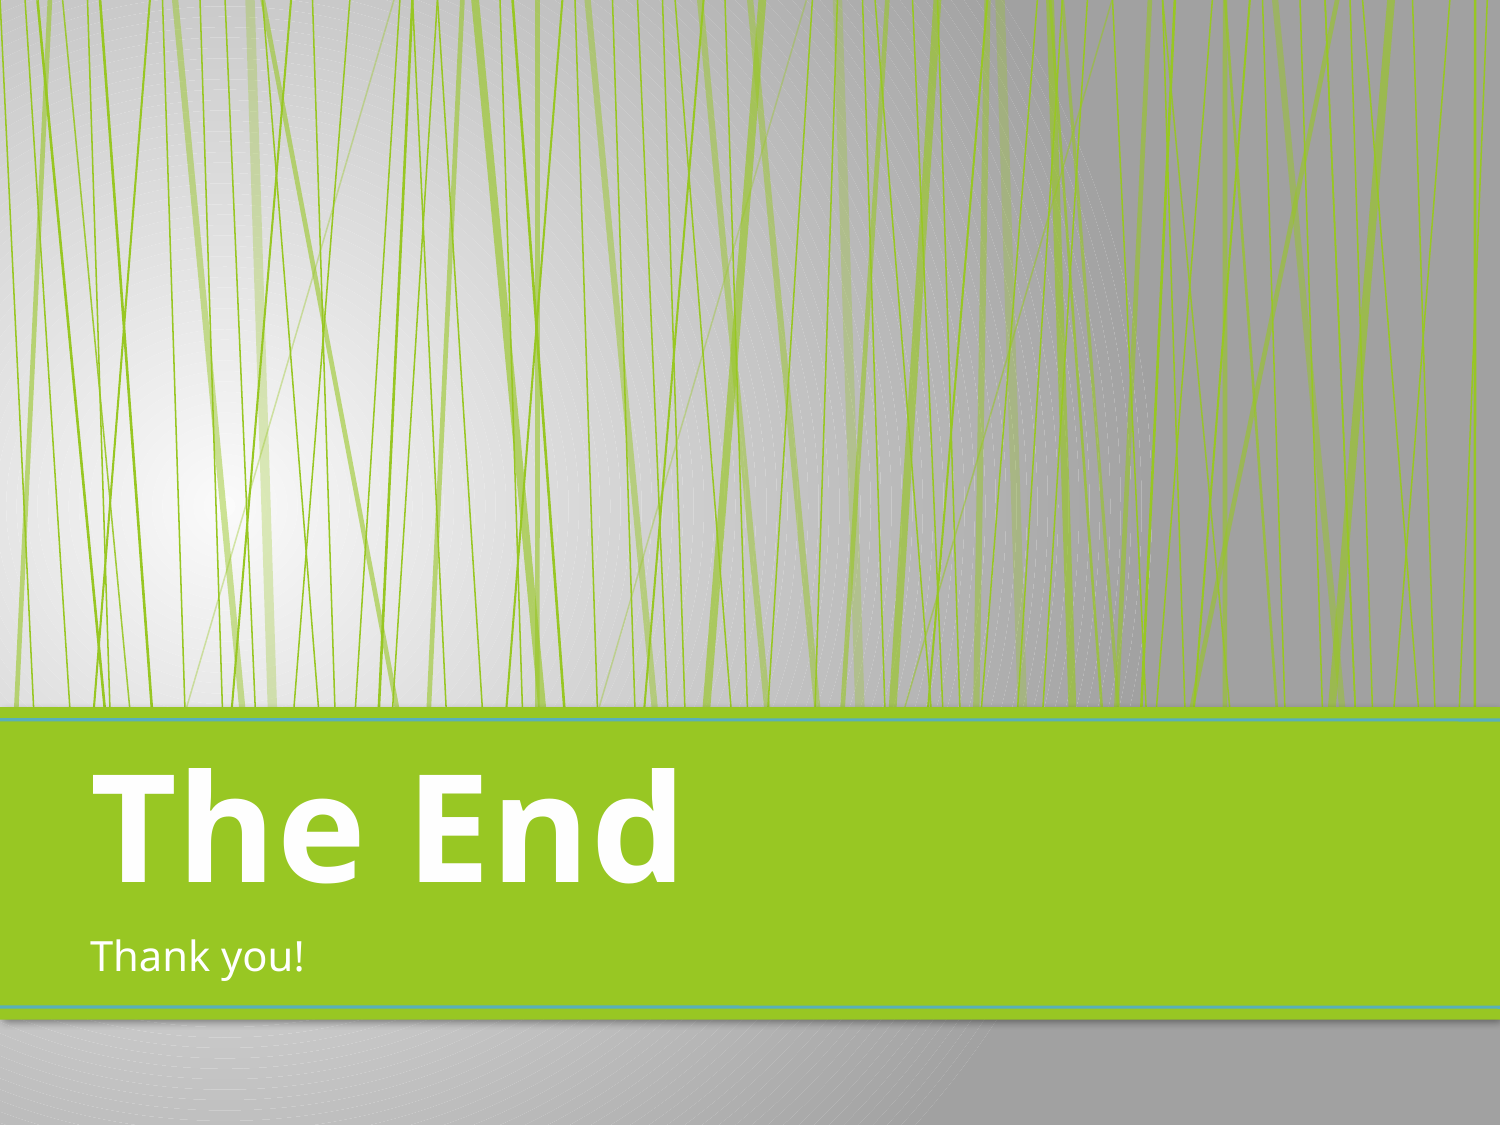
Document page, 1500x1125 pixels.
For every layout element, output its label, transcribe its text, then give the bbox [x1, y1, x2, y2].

list Thank you! [75, 922, 1438, 991]
title The End [75, 732, 1438, 920]
